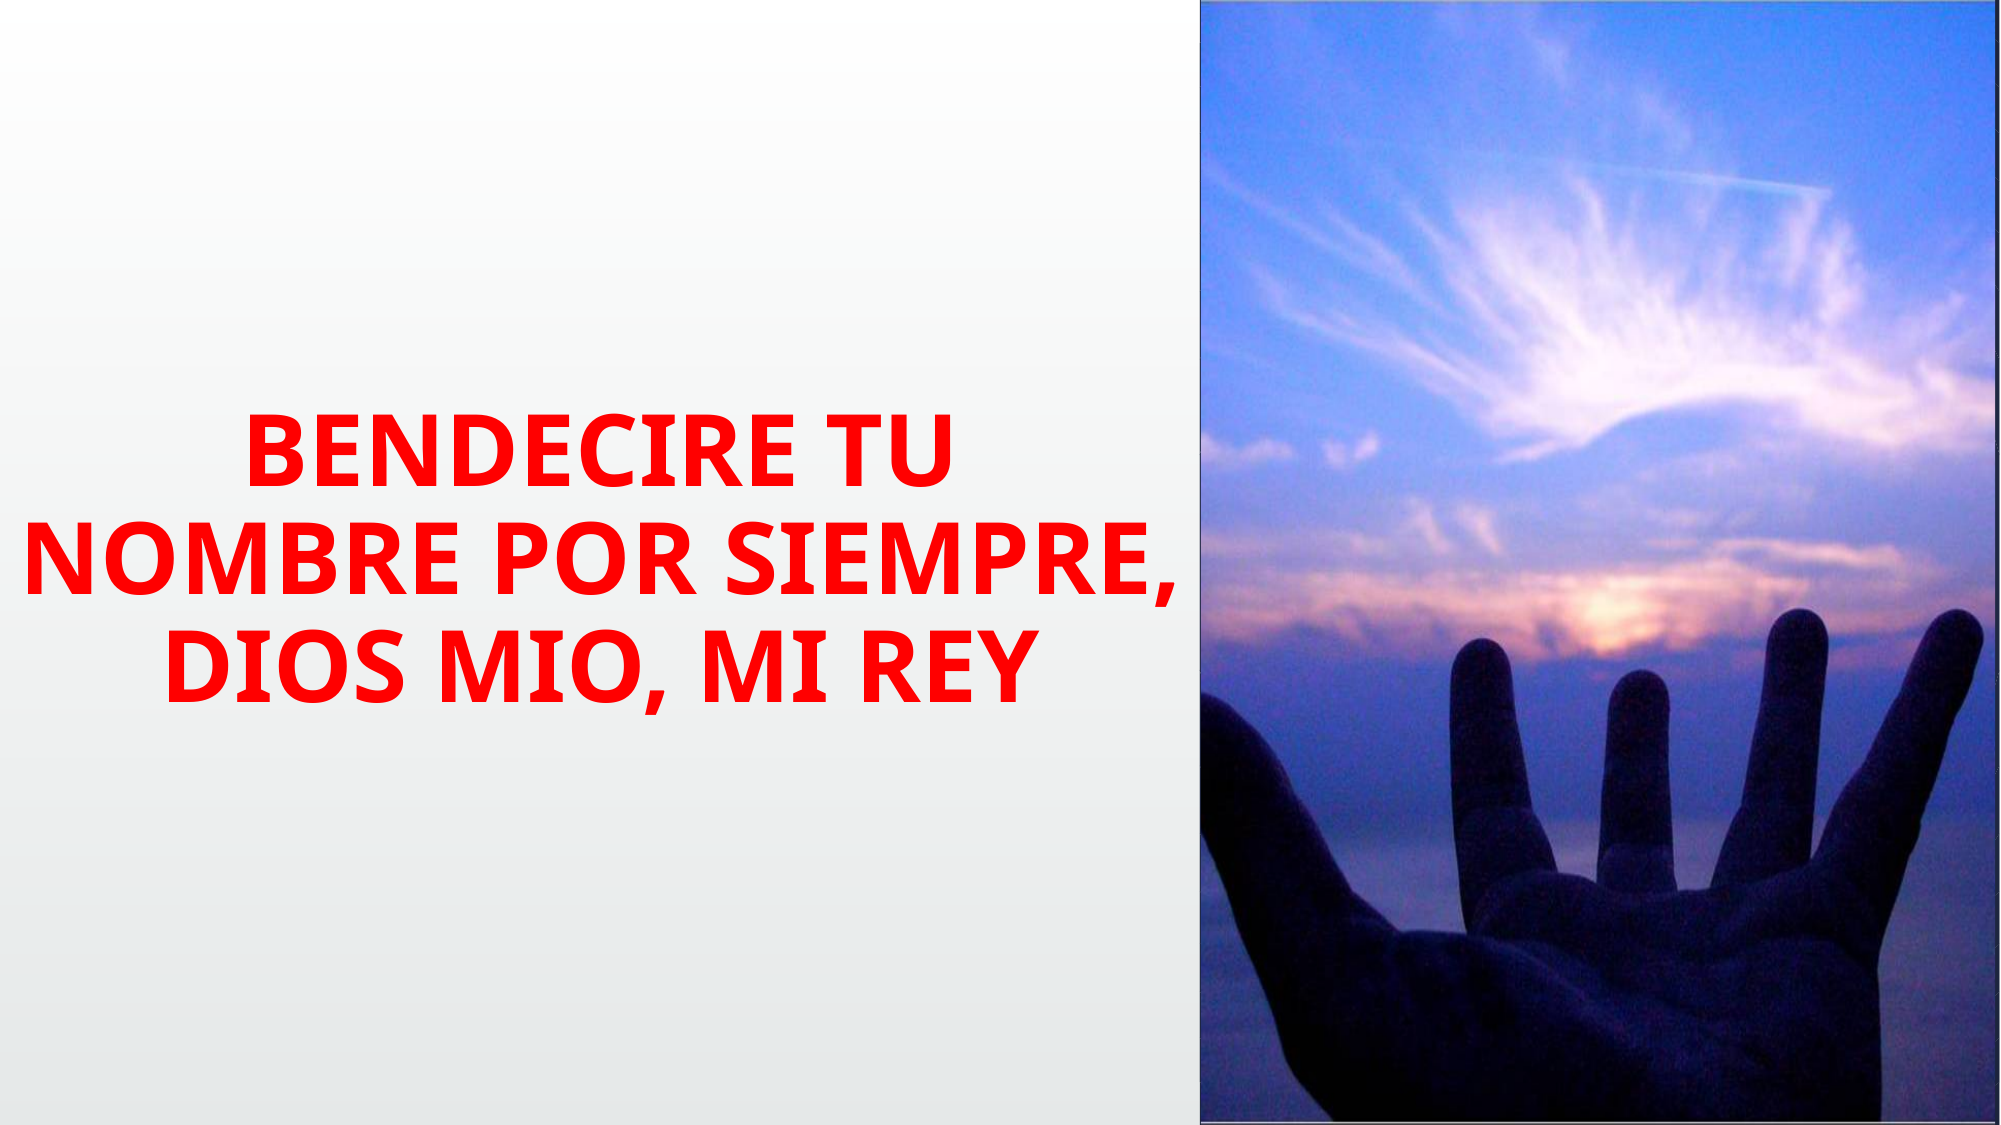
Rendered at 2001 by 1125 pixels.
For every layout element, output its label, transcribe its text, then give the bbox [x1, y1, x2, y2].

picture [1200, 0, 1996, 1125]
title BENDECIRE TU NOMBRE POR SIEMPRE, DIOS MIO, MI REY [0, 0, 1200, 1125]
